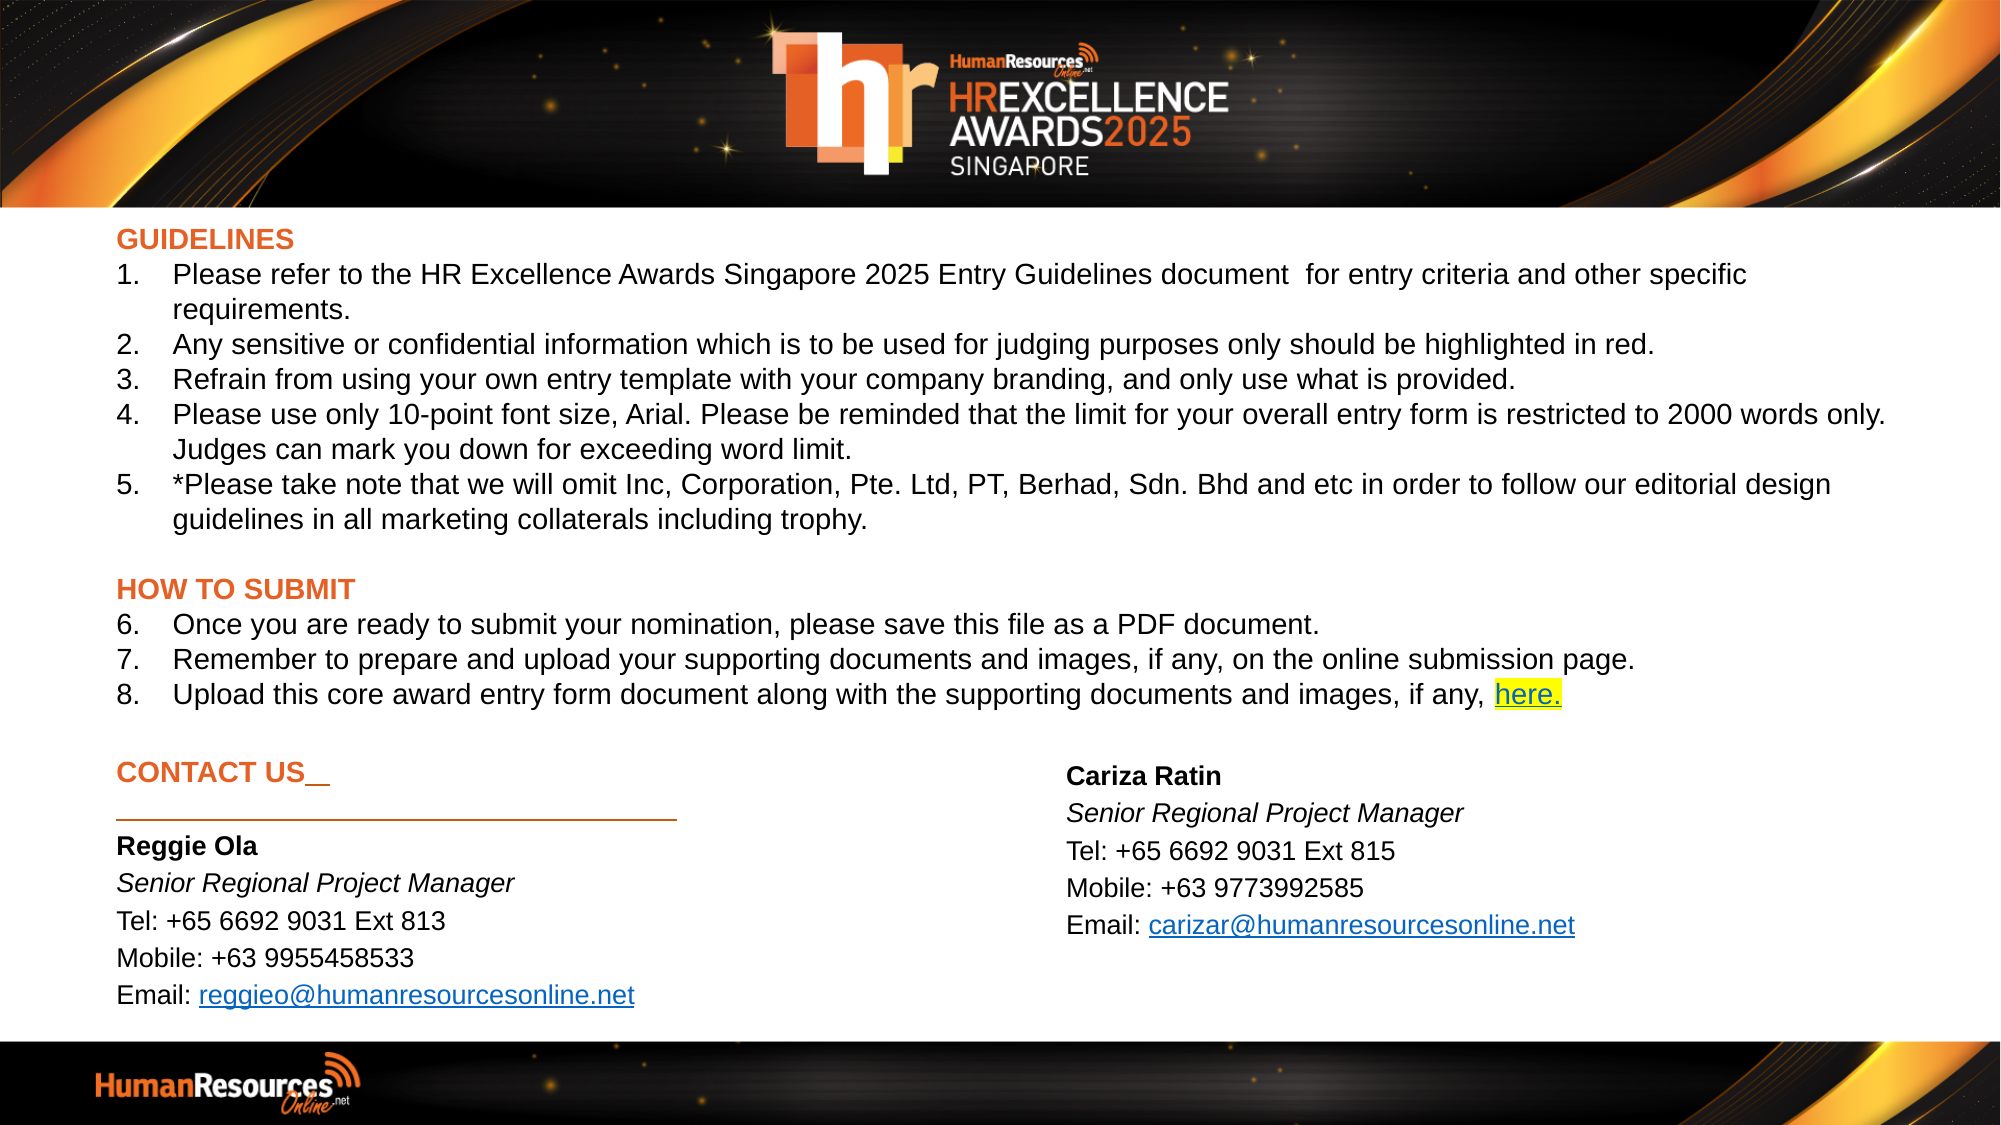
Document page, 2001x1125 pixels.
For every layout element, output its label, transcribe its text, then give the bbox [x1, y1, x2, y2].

text_box CONTACT US Reggie Ola Senior Regional Project Manager Tel: +65 6692 9031 Ext 813 Mobile: +63 9955458533 Email: reggieo@humanresourcesonline.net Cariza Ratin Senior Regional Project Manager Tel: +65 6692 9031 Ext 815 Mobile: +63 9773992585 Email: carizar@humanresourcesonline.net [101, 746, 2000, 1125]
picture [0, 0, 2001, 1125]
text_box GUIDELINES Please refer to the HR Excellence Awards Singapore 2025 Entry Guidelines document for entry criteria and other specific requirements. Any sensitive or confidential information which is to be used for judging purposes only should be highlighted in red. Refrain from using your own entry template with your company branding, and only use what is provided. Please use only 10-point font size, Arial. Please be reminded that the limit for your overall entry form is restricted to 2000 words only. Judges can mark you down for exceeding word limit. *Please take note that we will omit Inc, Corporation, Pte. Ltd, PT, Berhad, Sdn. Bhd and etc in order to follow our editorial design guidelines in all marketing collaterals including trophy. HOW TO SUBMIT Once you are ready to submit your nomination, please save this file as a PDF document. Remember to prepare and upload your supporting documents and images, if any, on the online submission page. Upload this core award entry form document along with the supporting documents and images, if any, here. [101, 213, 1931, 718]
